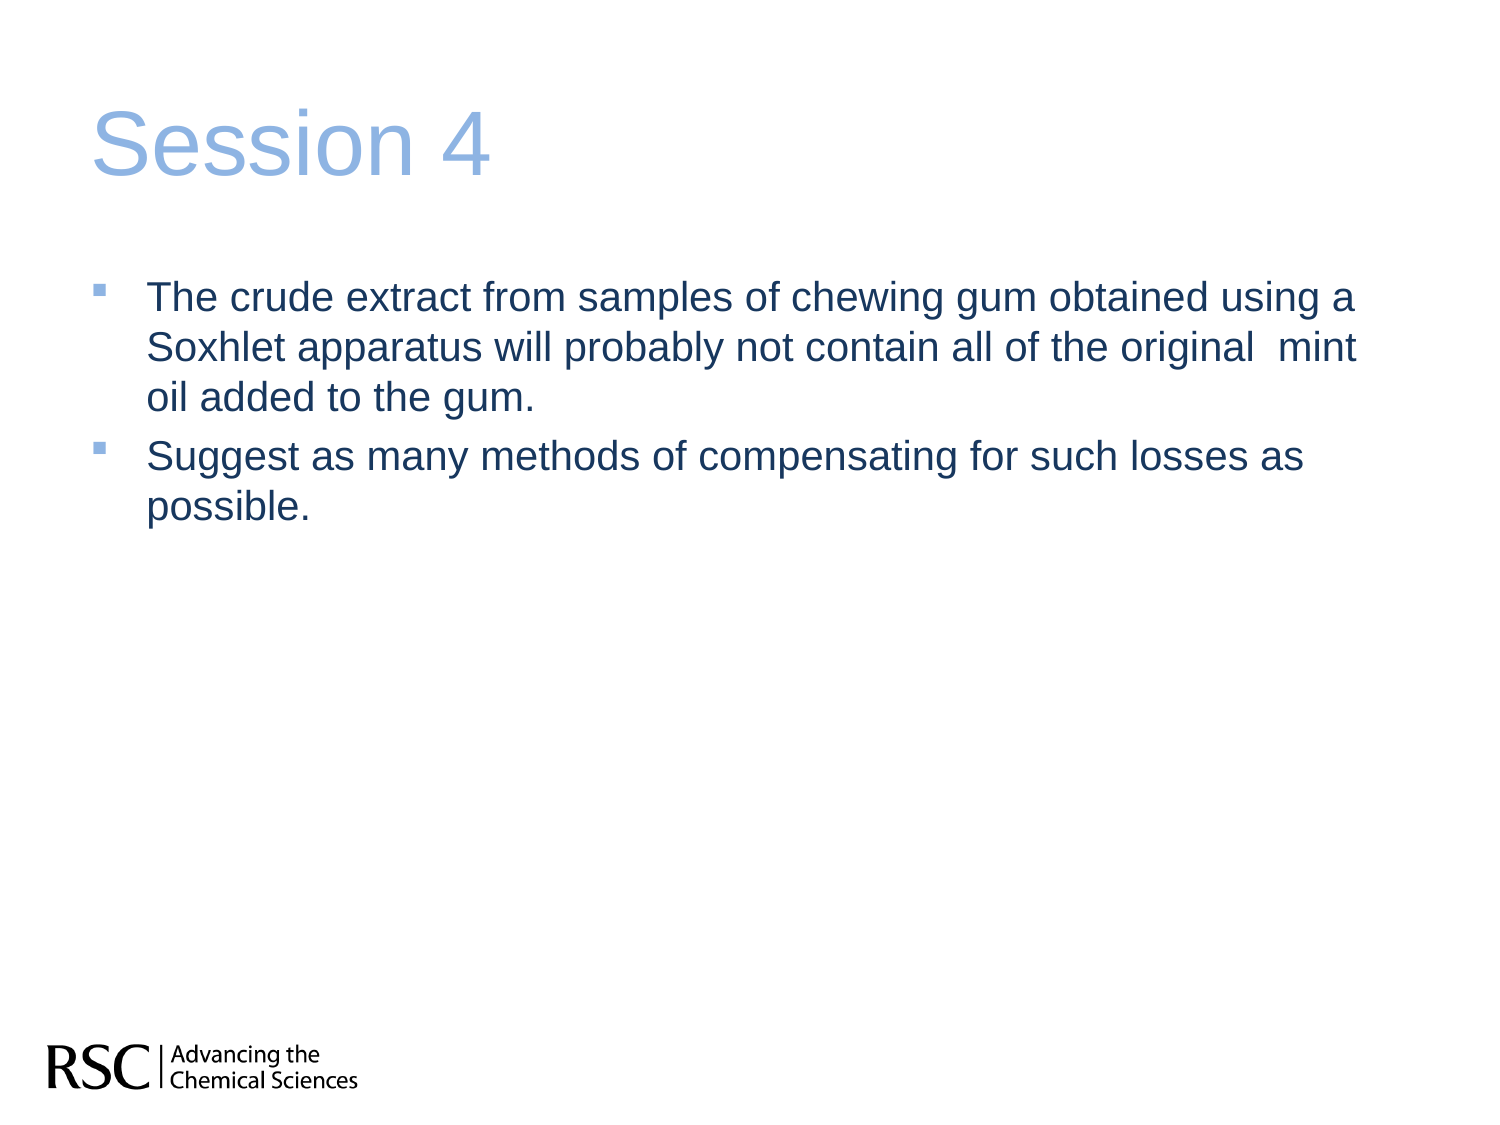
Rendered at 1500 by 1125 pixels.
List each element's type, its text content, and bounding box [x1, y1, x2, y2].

list The crude extract from samples of chewing gum obtained using a Soxhlet apparatus will probably not contain all of the original mint oil added to the gum. Suggest as many methods of compensating for such losses as possible. [75, 262, 1425, 1005]
title Session 4 [75, 45, 1425, 233]
